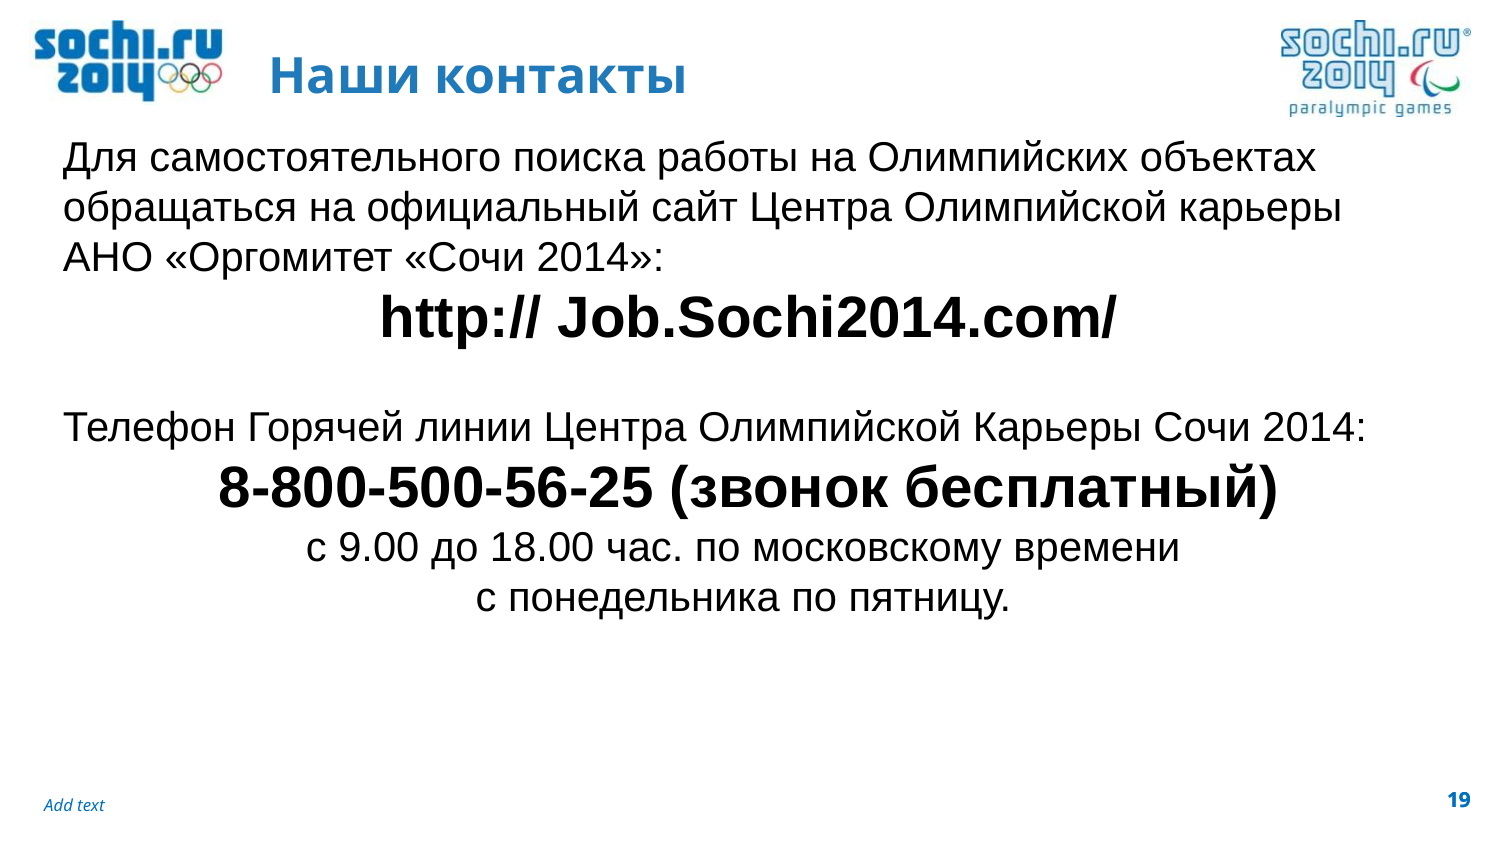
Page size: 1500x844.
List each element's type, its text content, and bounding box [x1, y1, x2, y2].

picture [1281, 20, 1471, 117]
text_box Наши контакты [253, 32, 1294, 115]
text_box Для самостоятельного поиска работы на Олимпийских объектах обращаться на официальный сайт Центра Олимпийской карьеры АНО «Оргомитет «Сочи 2014»: http:// Job.Sochi2014.com/ Телефон Горячей линии Центра Олимпийской Карьеры Сочи 2014: 8-800-500-56-25 (звонок бесплатный) с 9.00 до 18.00 час. по московскому времени с понедельника по пятницу. [48, 138, 1439, 691]
picture [29, 20, 231, 106]
